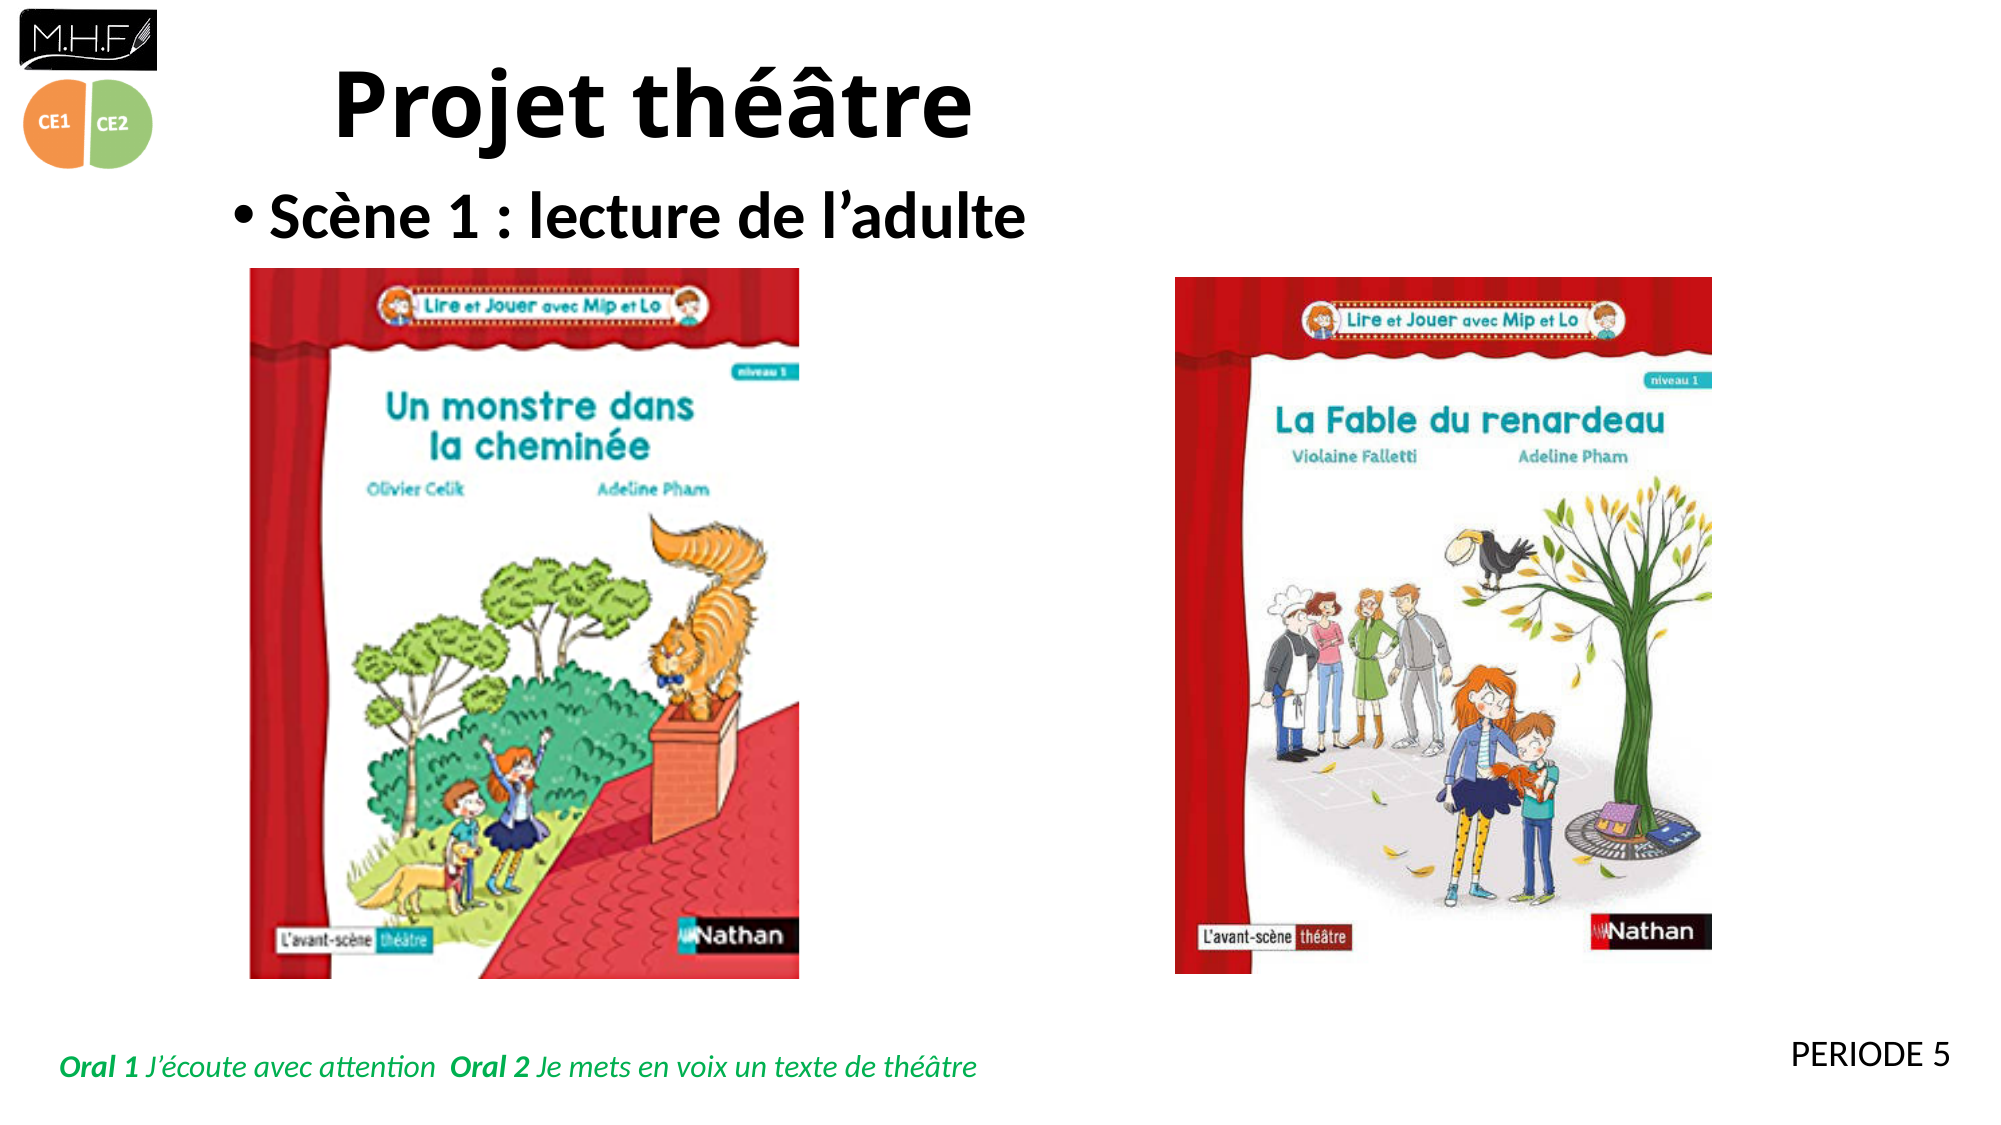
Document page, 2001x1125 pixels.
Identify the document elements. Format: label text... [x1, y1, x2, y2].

picture [238, 268, 800, 979]
picture [1, 7, 177, 207]
list Scène 1 : lecture de l’adulte [217, 173, 1943, 888]
text_box PERIODE 5 [1362, 1021, 1967, 1082]
text_box Oral 1 J’écoute avec attention Oral 2 Je mets en voix un texte de théâtre [44, 1038, 1346, 1092]
title Projet théâtre [316, 0, 1863, 173]
picture [1175, 277, 1712, 974]
